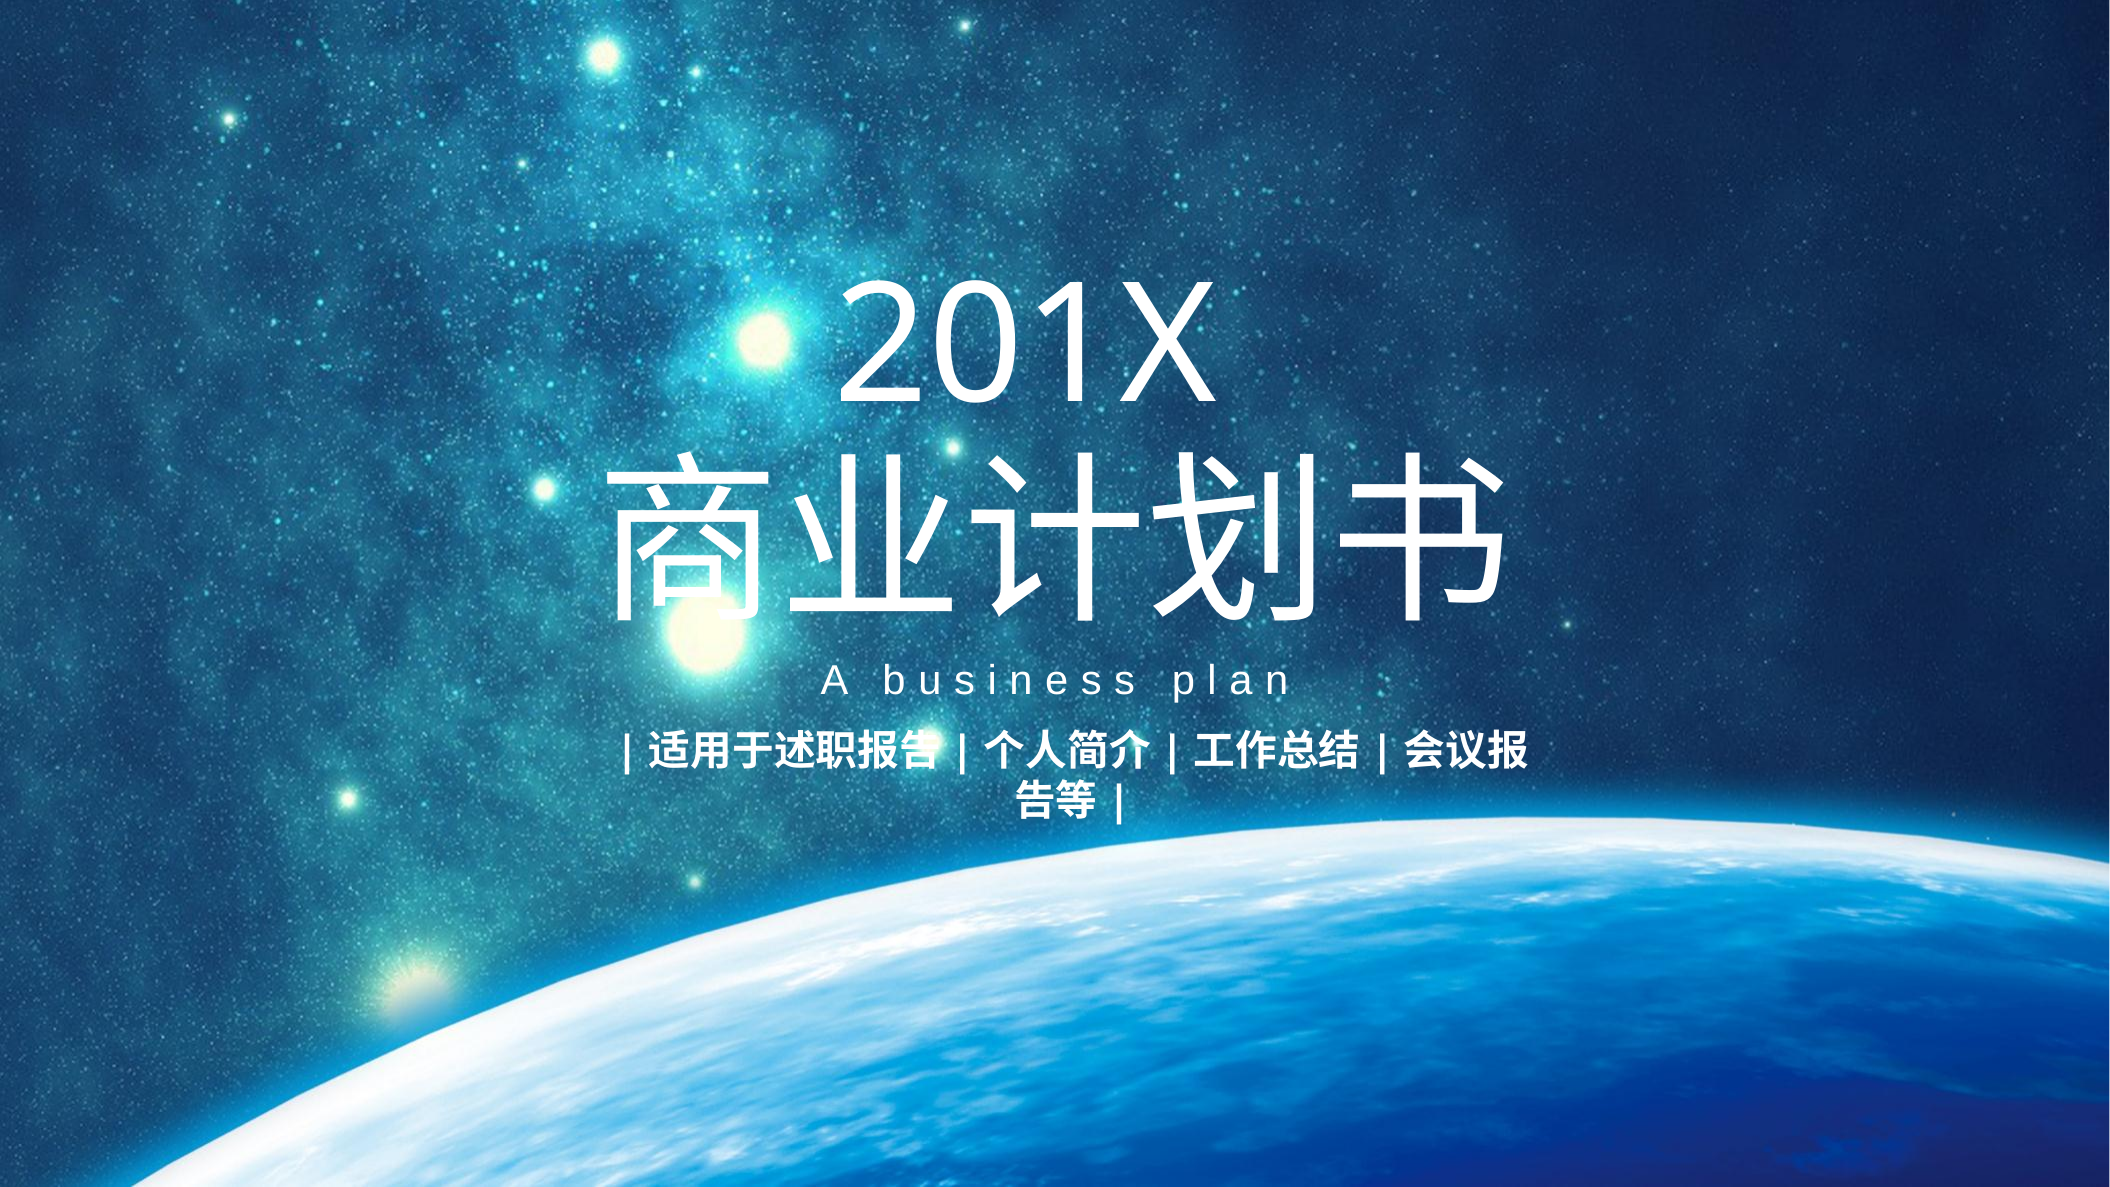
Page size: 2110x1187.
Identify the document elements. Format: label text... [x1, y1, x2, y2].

text_box 商业计划书 [408, 415, 1702, 651]
text_box 201X [818, 227, 1339, 442]
text_box [0, 0, 2110, 1187]
text_box |适用于述职报告|个人简介|工作总结|会议报告等| [582, 716, 1563, 832]
text_box A business plan [723, 645, 1387, 711]
